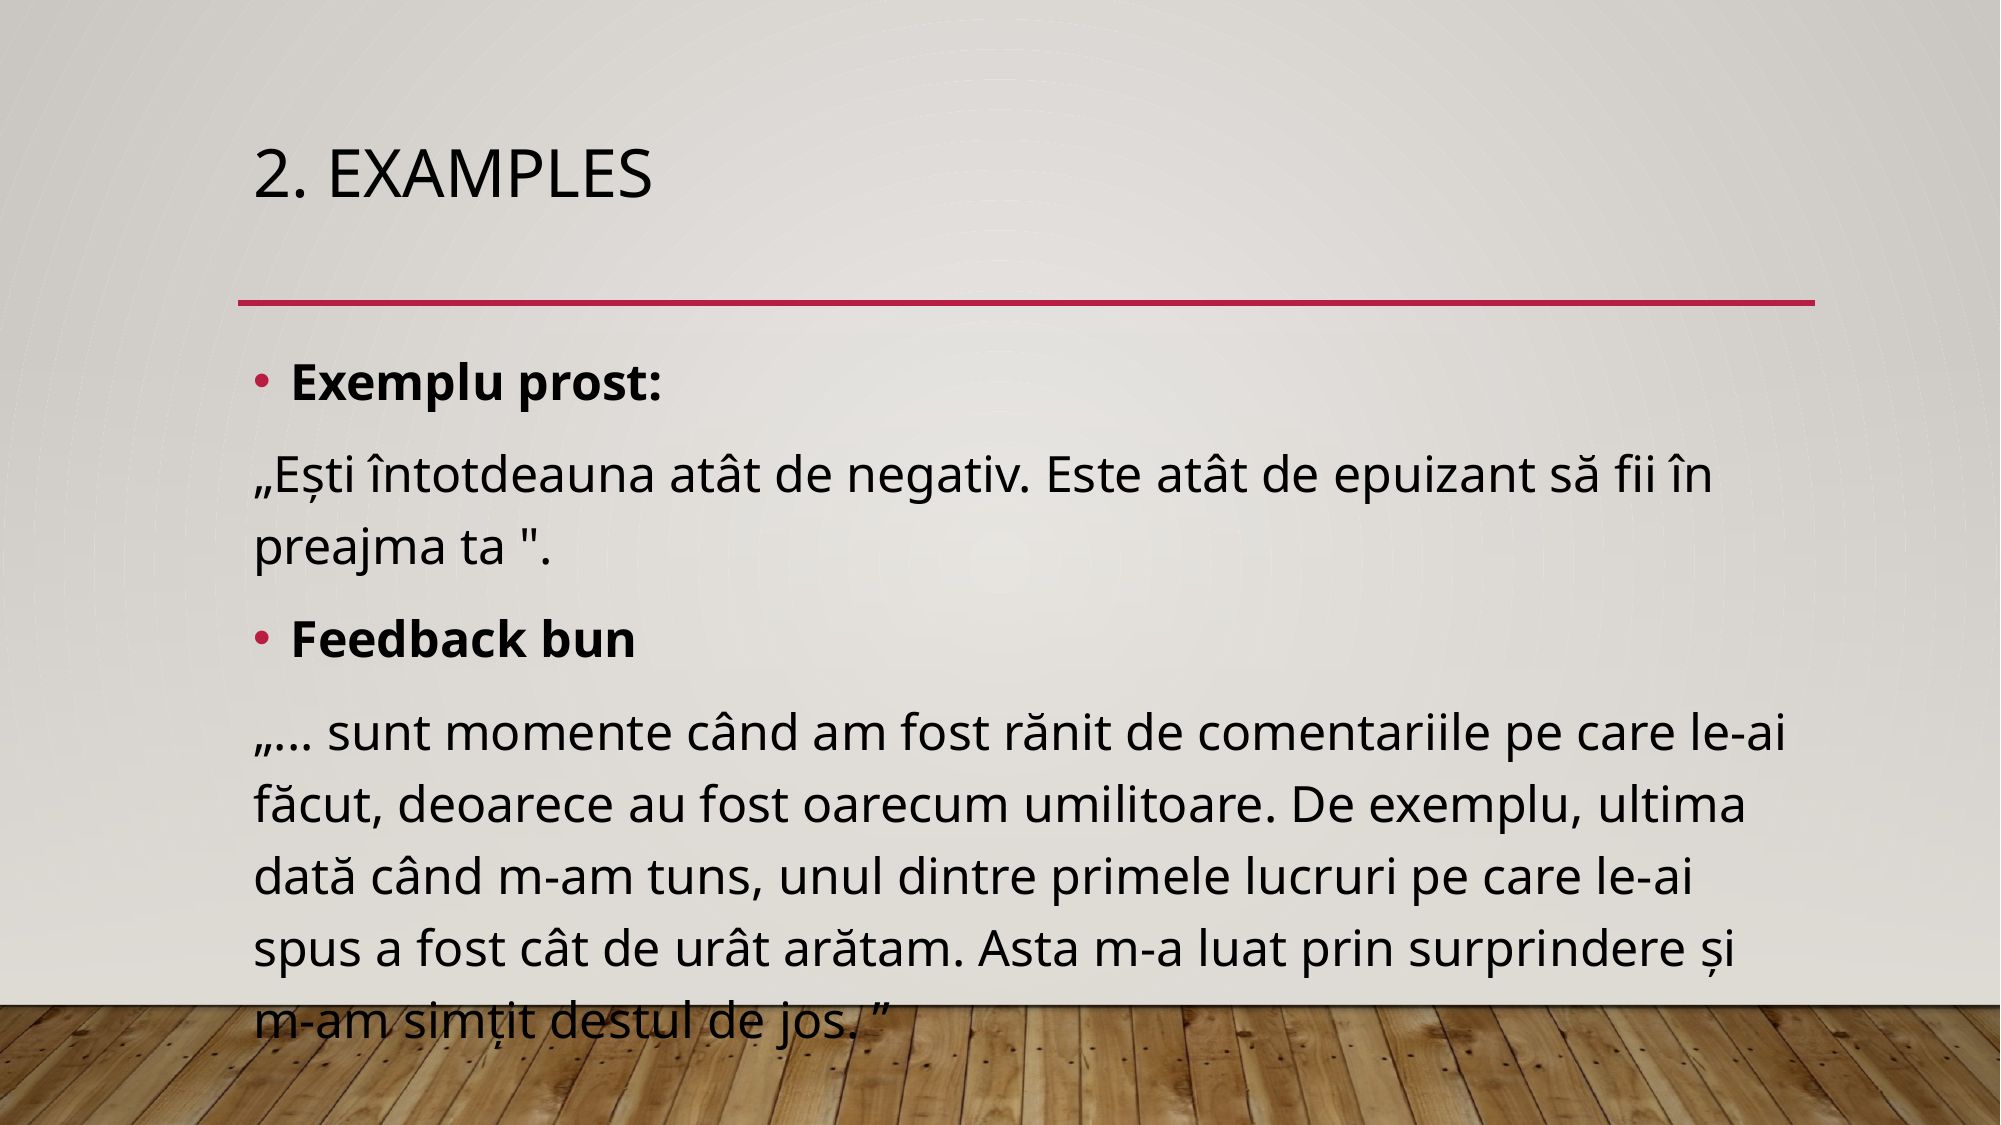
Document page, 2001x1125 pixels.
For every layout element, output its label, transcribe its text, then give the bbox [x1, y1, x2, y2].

picture [0, 1005, 2000, 1125]
title 2. Examples [238, 131, 1814, 305]
list Exemplu prost: „Ești întotdeauna atât de negativ. Este atât de epuizant să fii în preajma ta ". Feedback bun „... sunt momente când am fost rănit de comentariile pe care le-ai făcut, deoarece au fost oarecum umilitoare. De exemplu, ultima dată când m-am tuns, unul dintre primele lucruri pe care le-ai spus a fost cât de urât arătam. Asta m-a luat prin surprindere și m-am simțit destul de jos. ” [238, 330, 1814, 897]
